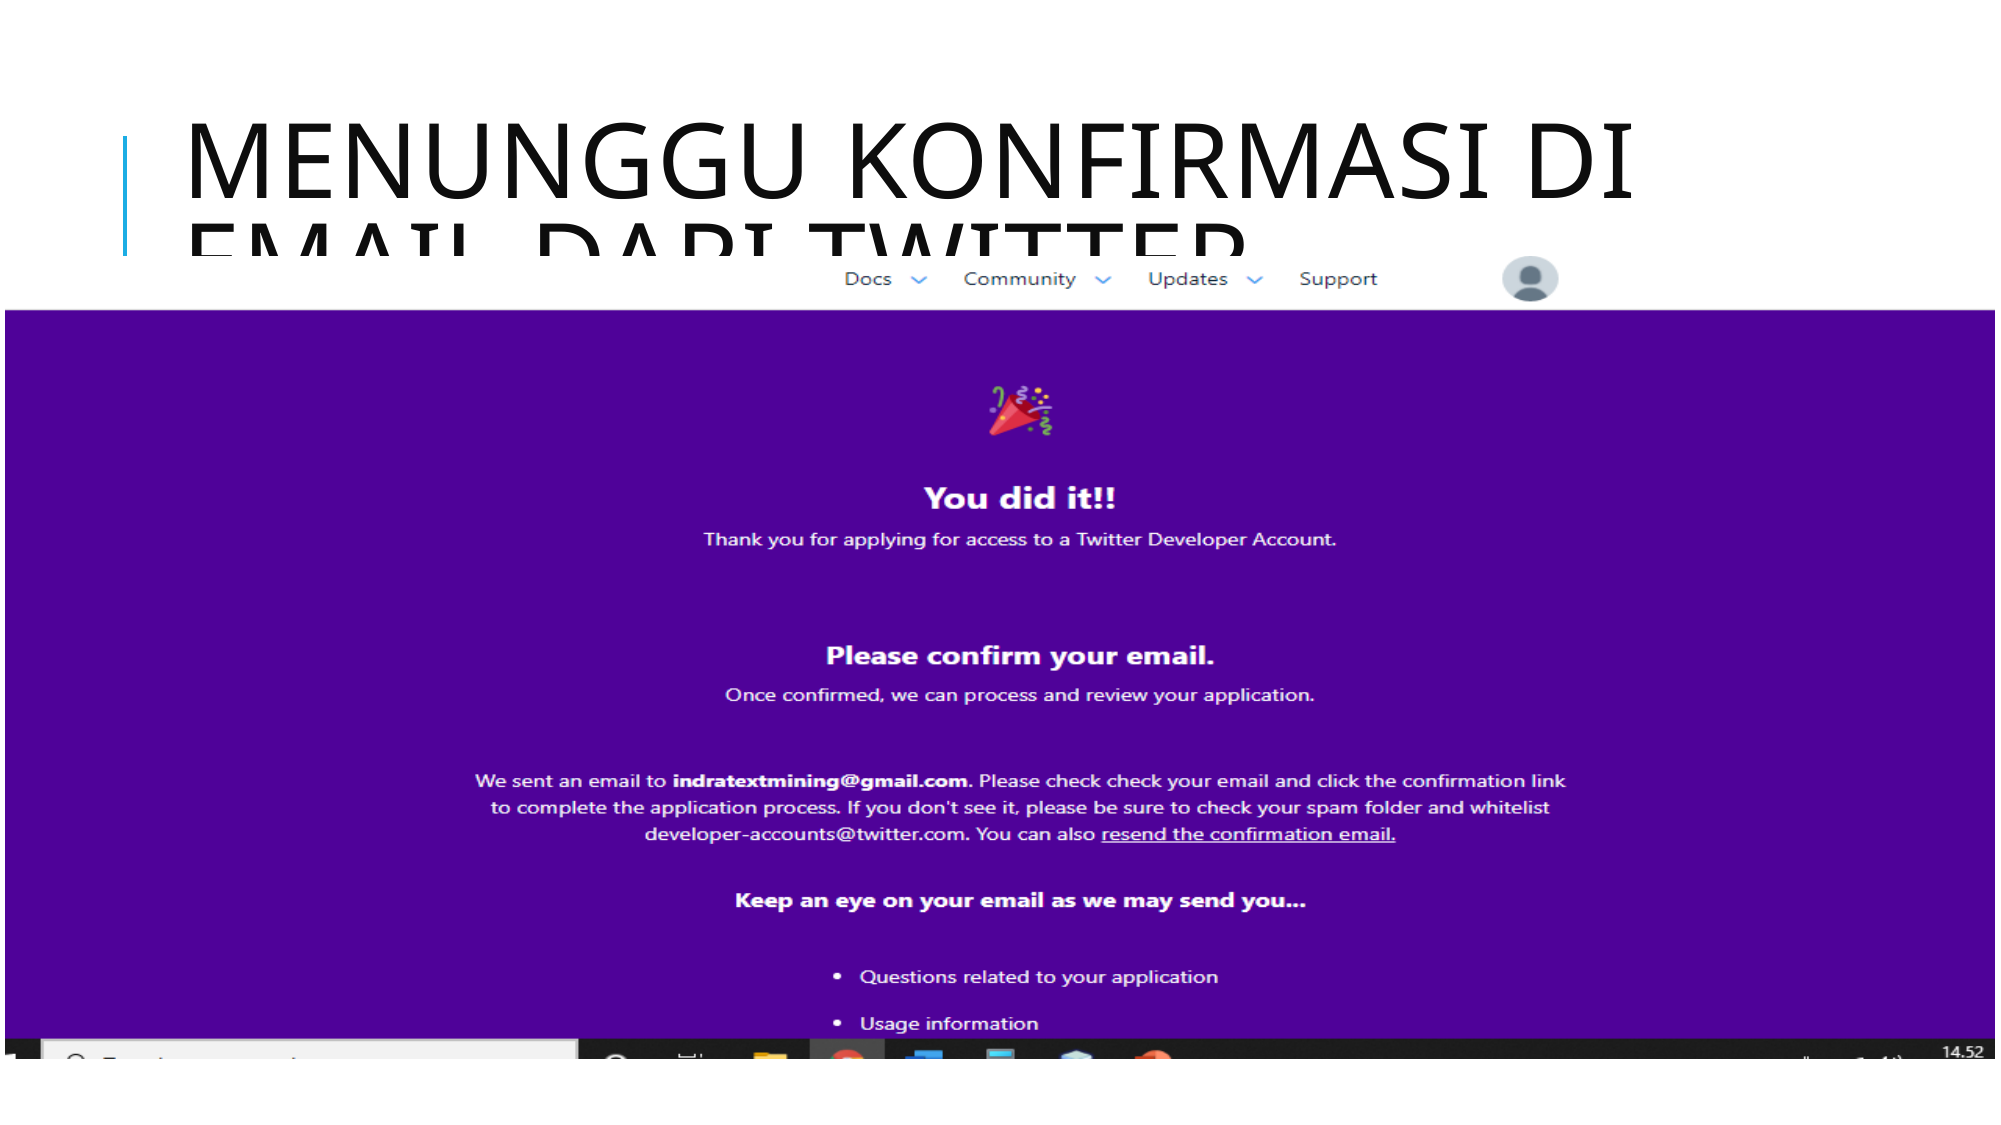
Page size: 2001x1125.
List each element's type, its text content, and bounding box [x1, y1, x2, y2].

title Menunggu konfirmasi di email dari Twitter [168, 96, 1763, 251]
picture [4, 255, 1995, 1059]
